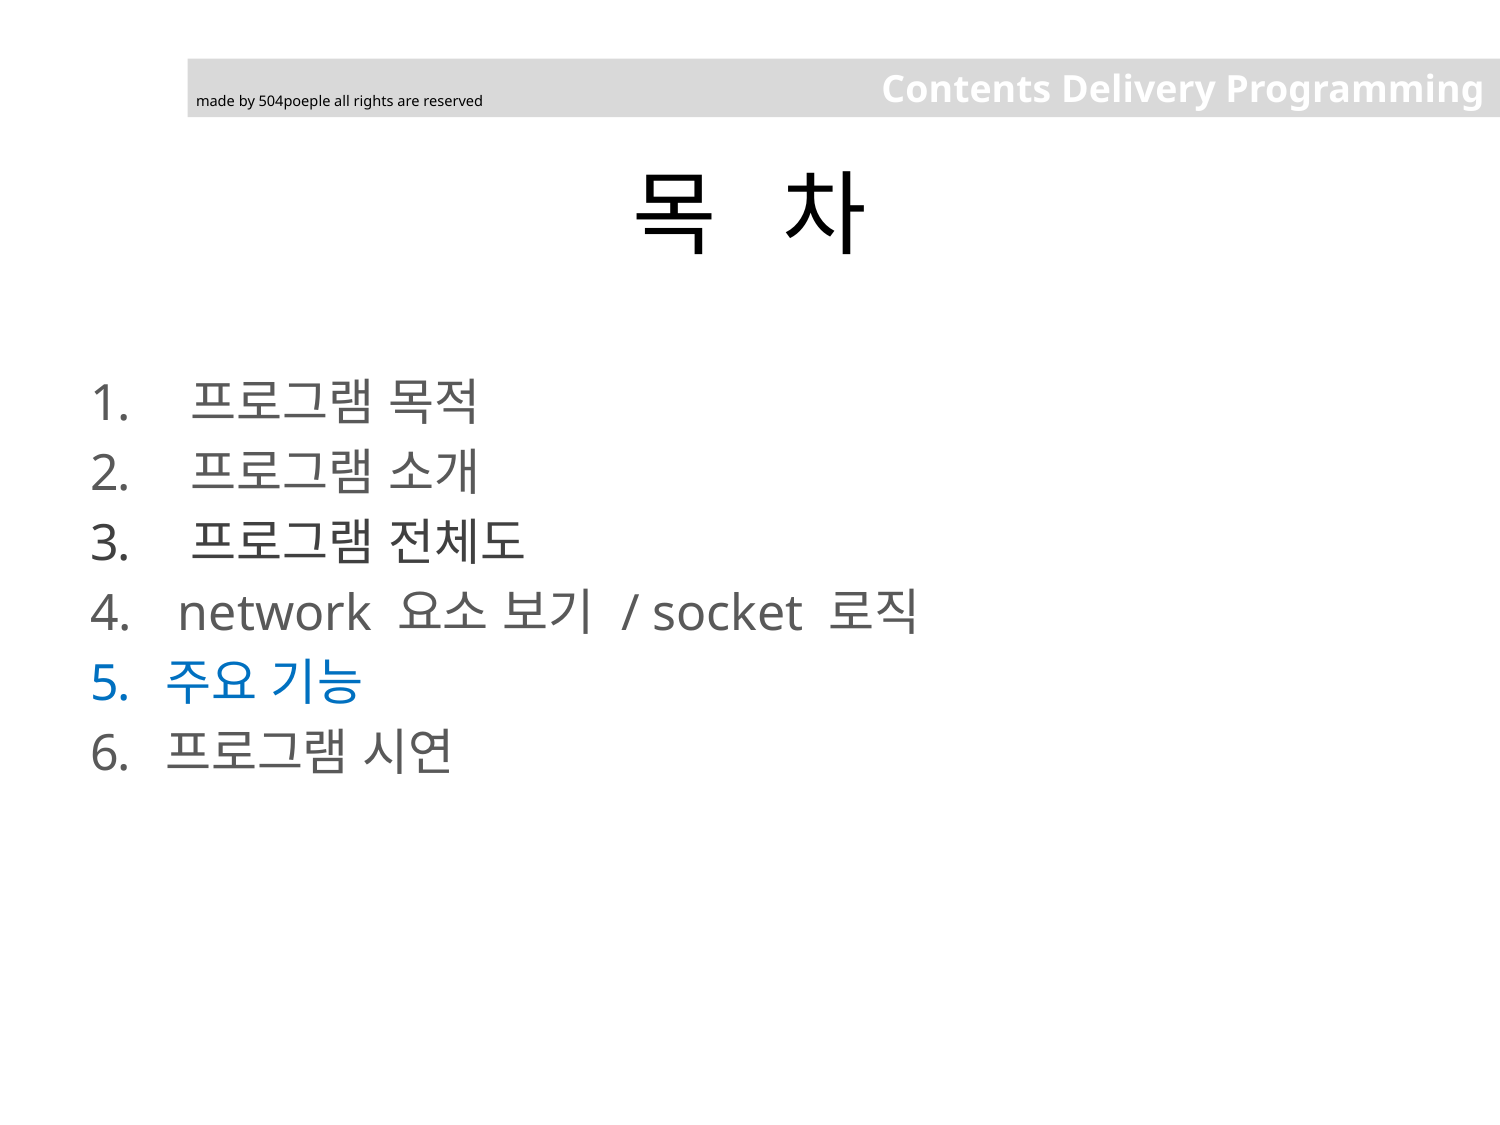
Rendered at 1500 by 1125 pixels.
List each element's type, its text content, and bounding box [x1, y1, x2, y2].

text_box 프로그램 목적 프로그램 소개 프로그램 전체도 network 요소 보기 / socket 로직 주요 기능 프로그램 시연 [74, 363, 1425, 789]
text_box Contents Delivery Programming [185, 56, 1500, 119]
title 목 차 [75, 117, 1425, 305]
text_box made by 504poeple all rights are reserved [181, 84, 499, 117]
